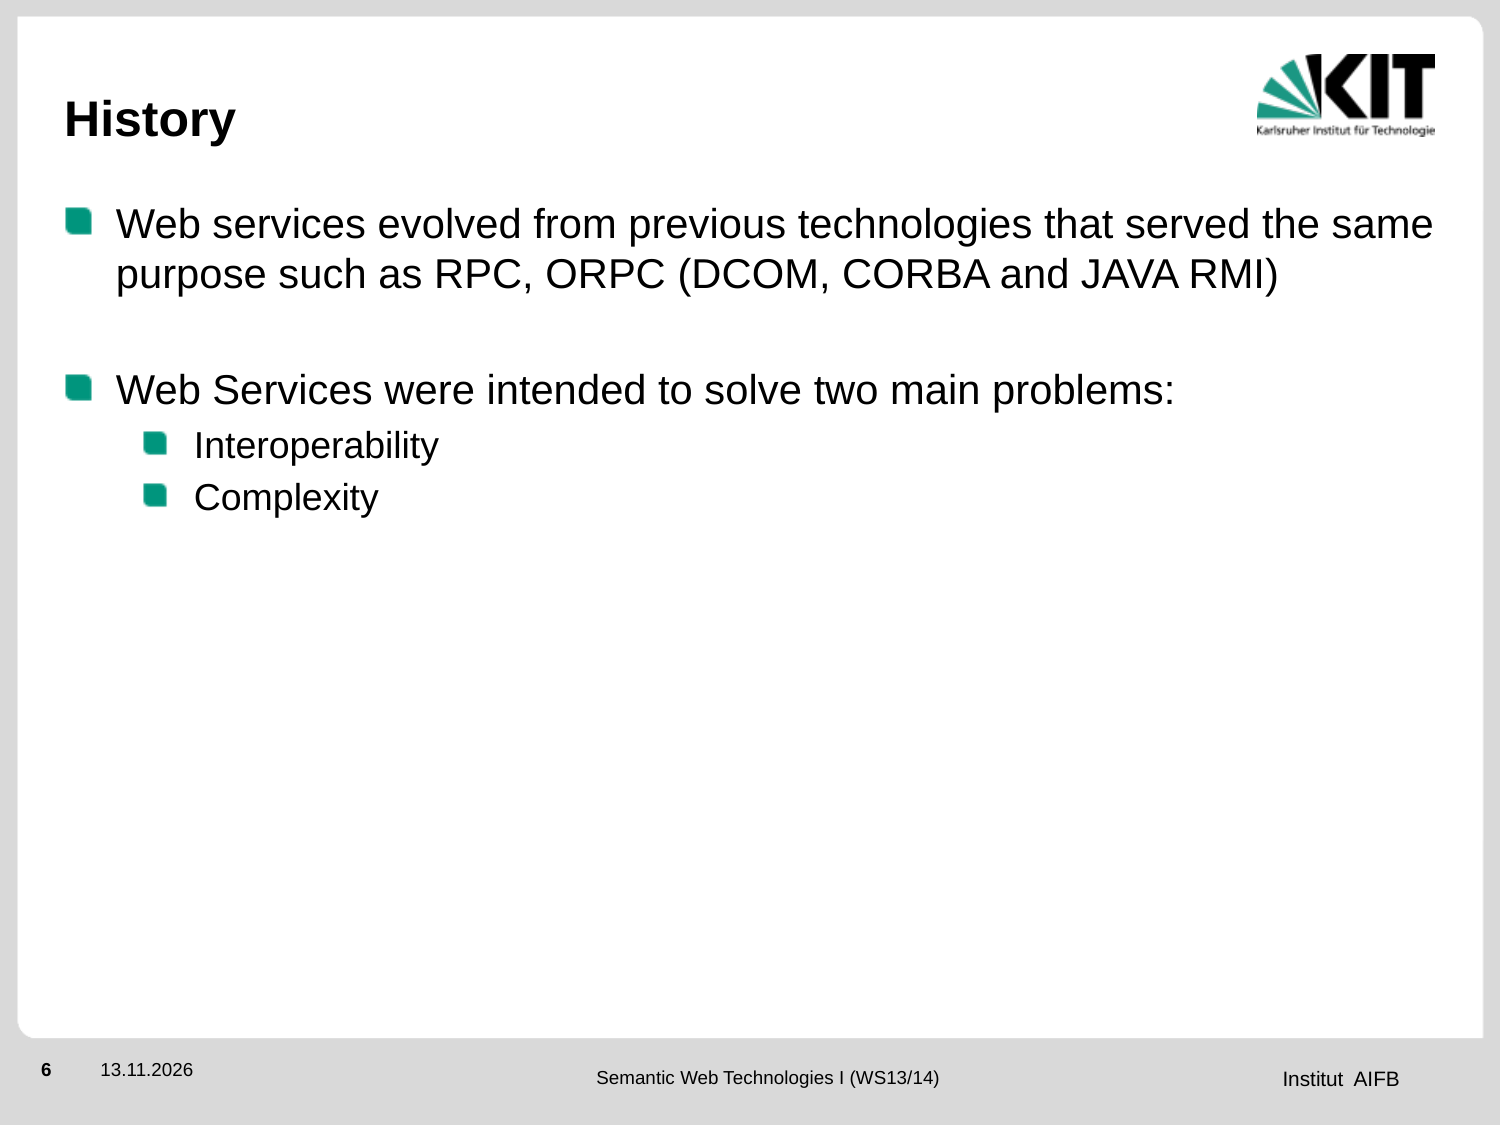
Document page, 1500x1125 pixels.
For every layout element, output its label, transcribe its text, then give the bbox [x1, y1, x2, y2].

list Web services evolved from previous technologies that served the same purpose such as RPC, ORPC (DCOM, CORBA and JAVA RMI) Web Services were intended to solve two main problems: Interoperability Complexity [64, 196, 1436, 1000]
title History [64, 54, 1198, 147]
picture [0, 0, 1500, 1125]
